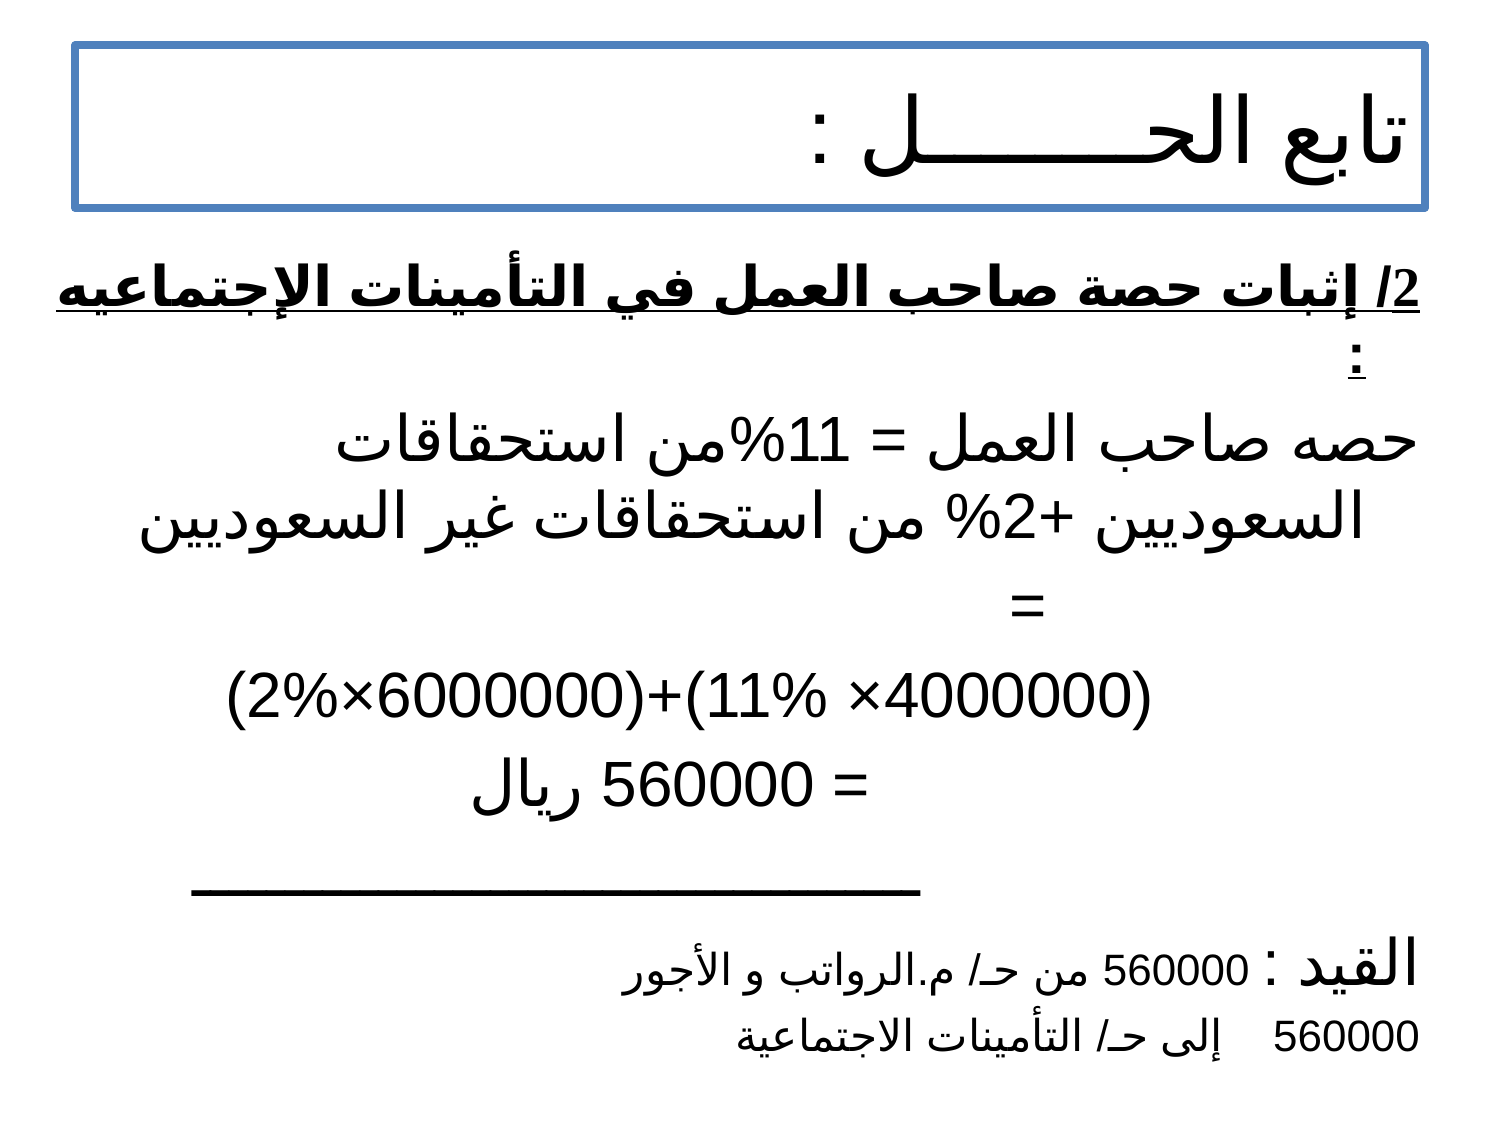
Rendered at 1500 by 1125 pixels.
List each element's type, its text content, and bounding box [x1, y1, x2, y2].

list 2/ إثبات حصة صاحب العمل في التأمينات الإجتماعيه : حصه صاحب العمل = 11%من استحقاقات السعوديين +2% من استحقاقات غير السعوديين = (4000000× 11%)+(6000000×2%) = 560000 ريال ـــــــــــــــــــــــــــــــــــــــ القيد : 560000 من حـ/ م.الرواتب و الأجور 560000 إلى حـ/ التأمينات الاجتماعية [29, 243, 1436, 1071]
title تابع الحــــــــل : [75, 45, 1425, 209]
